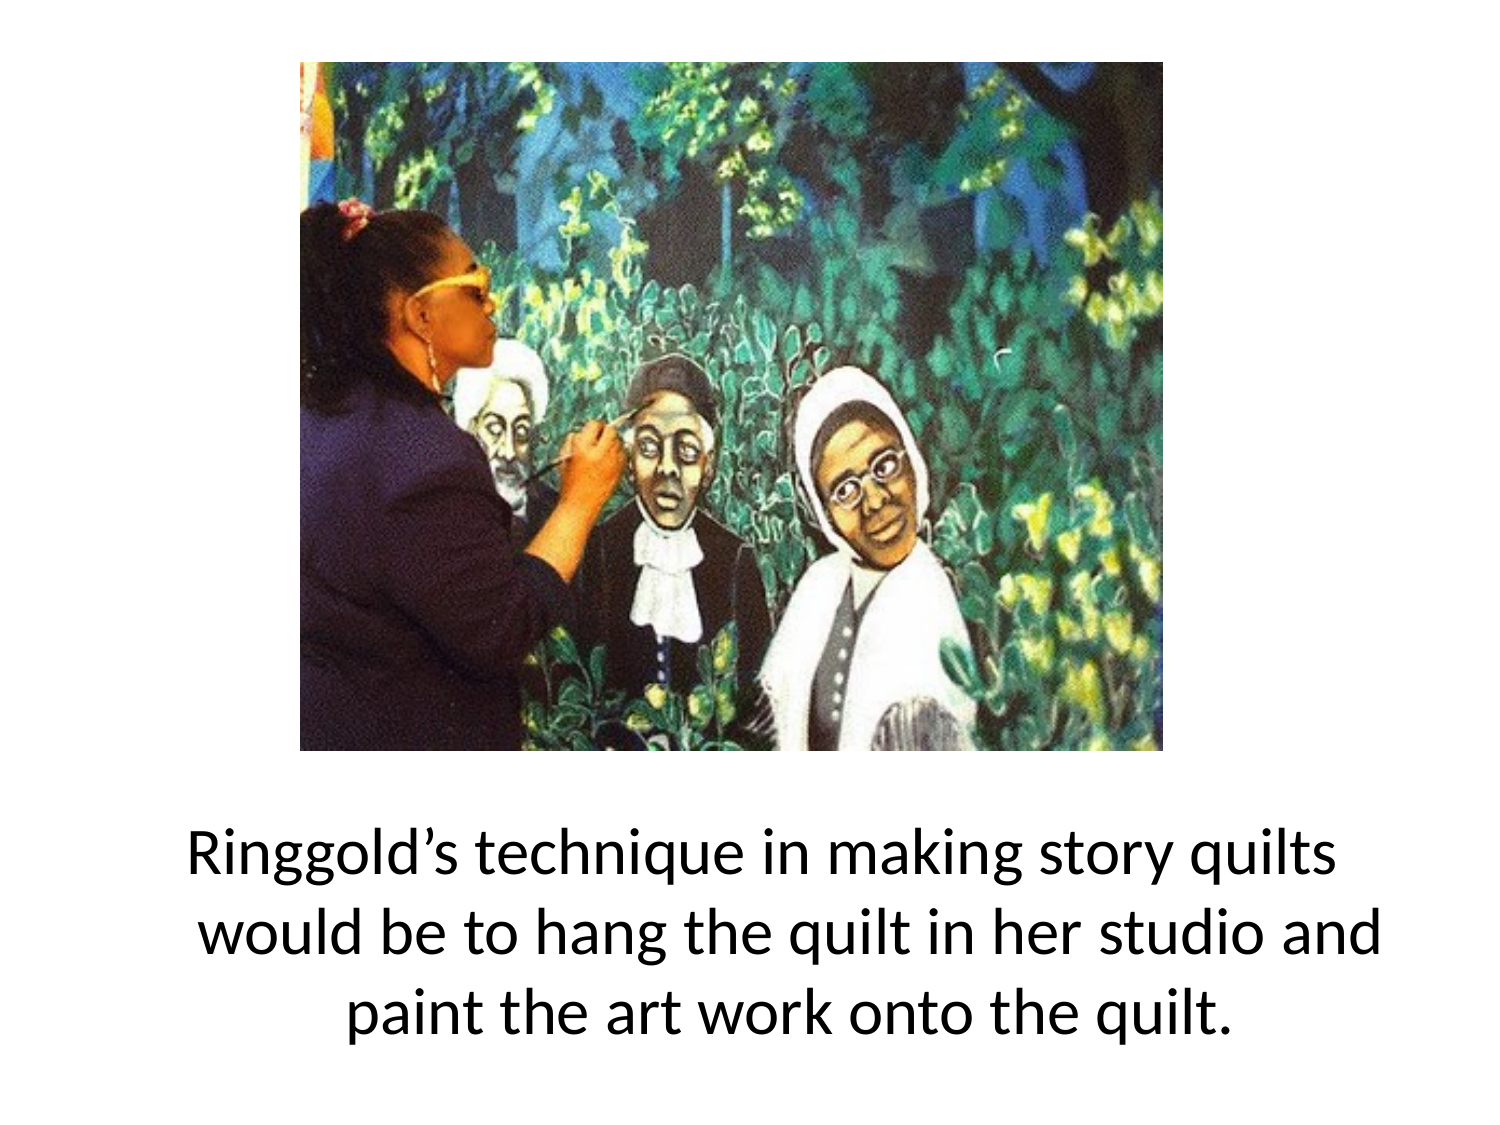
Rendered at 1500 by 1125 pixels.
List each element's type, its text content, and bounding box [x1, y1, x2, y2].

picture [299, 62, 1163, 751]
list Ringgold’s technique in making story quilts would be to hang the quilt in her studio and paint the art work onto the quilt. [87, 800, 1438, 1068]
